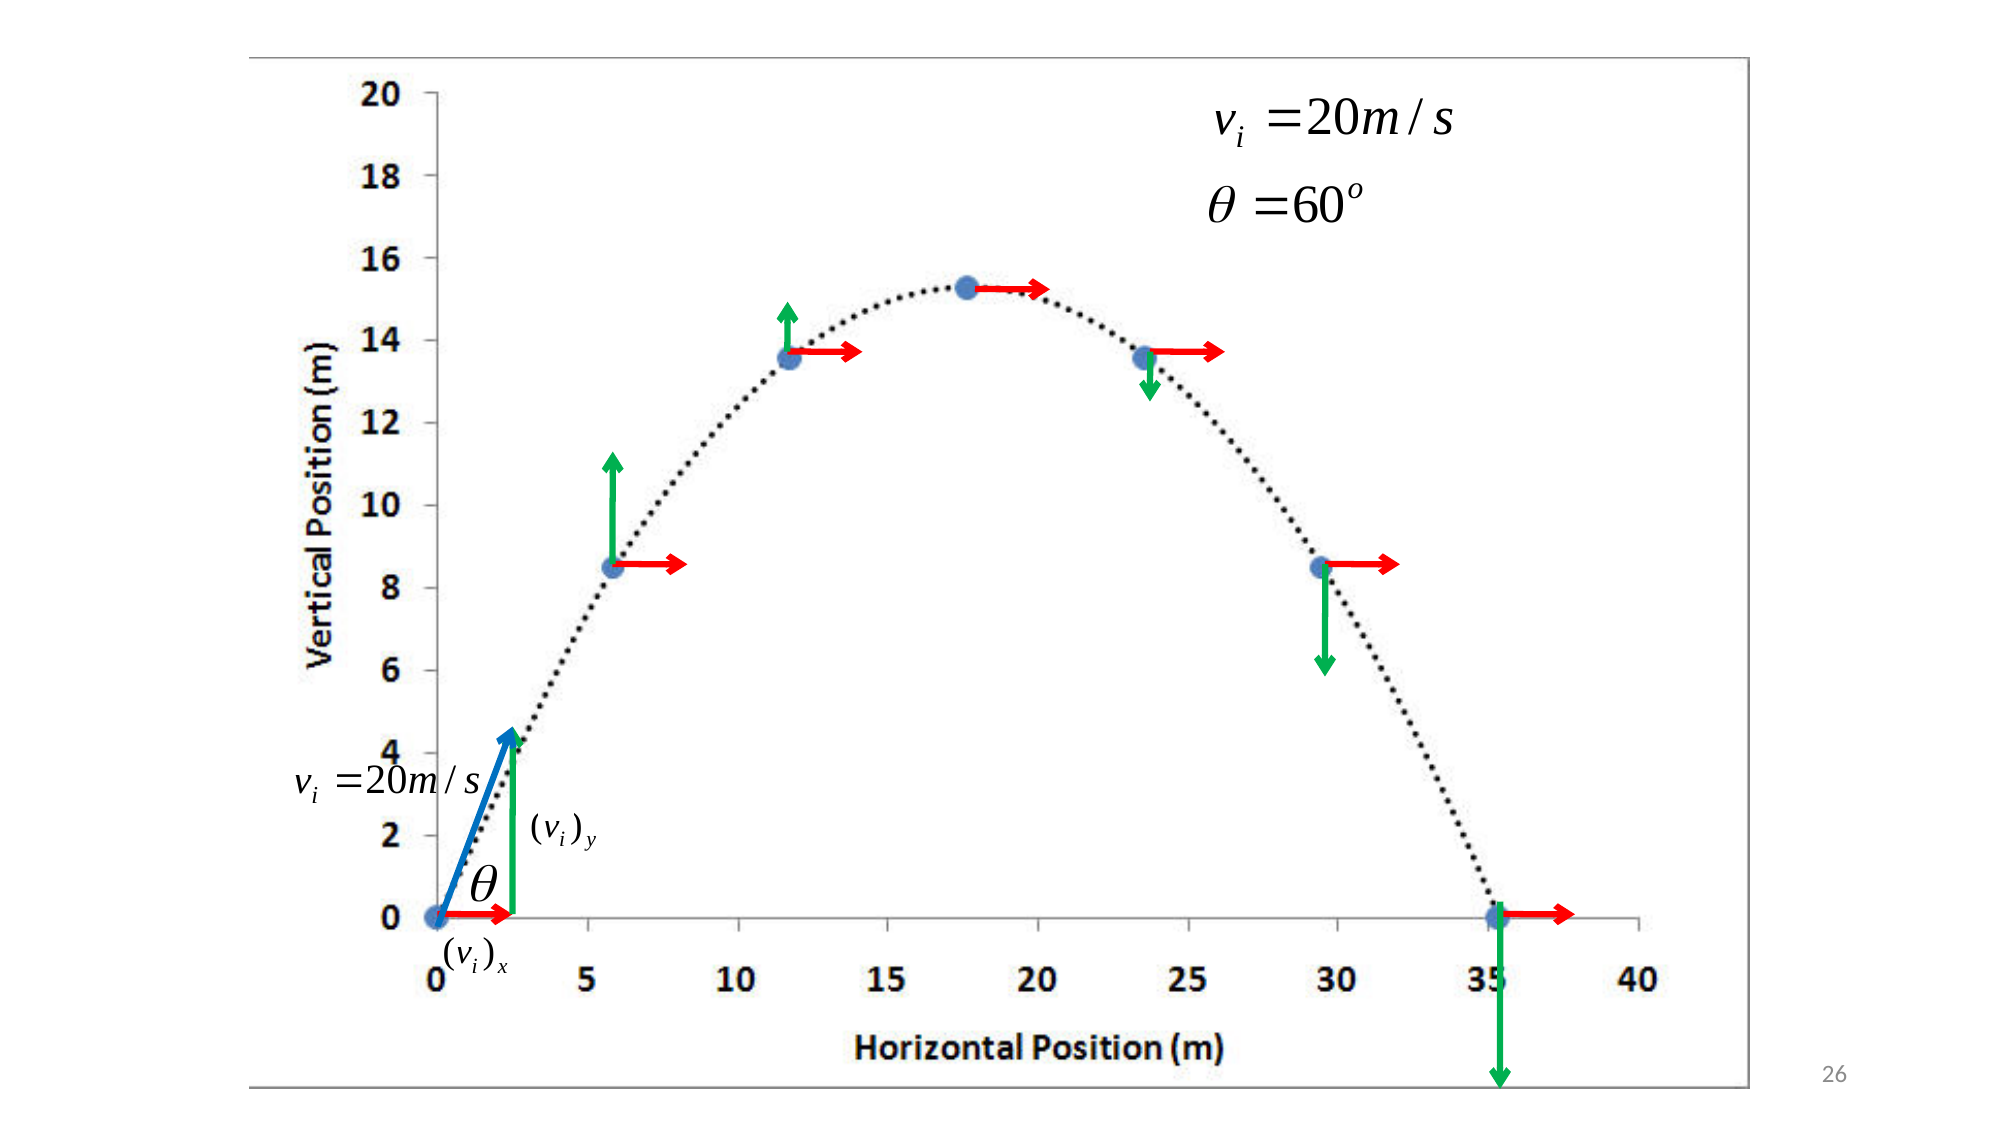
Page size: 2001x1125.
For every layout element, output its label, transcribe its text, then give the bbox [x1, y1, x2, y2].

picture [249, 57, 1750, 1090]
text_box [1199, 164, 1372, 236]
slide_number 26 [1412, 1042, 1863, 1103]
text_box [524, 799, 604, 860]
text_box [287, 751, 490, 814]
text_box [1204, 80, 1468, 162]
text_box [437, 926, 516, 983]
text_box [462, 864, 508, 913]
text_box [374, 788, 575, 864]
